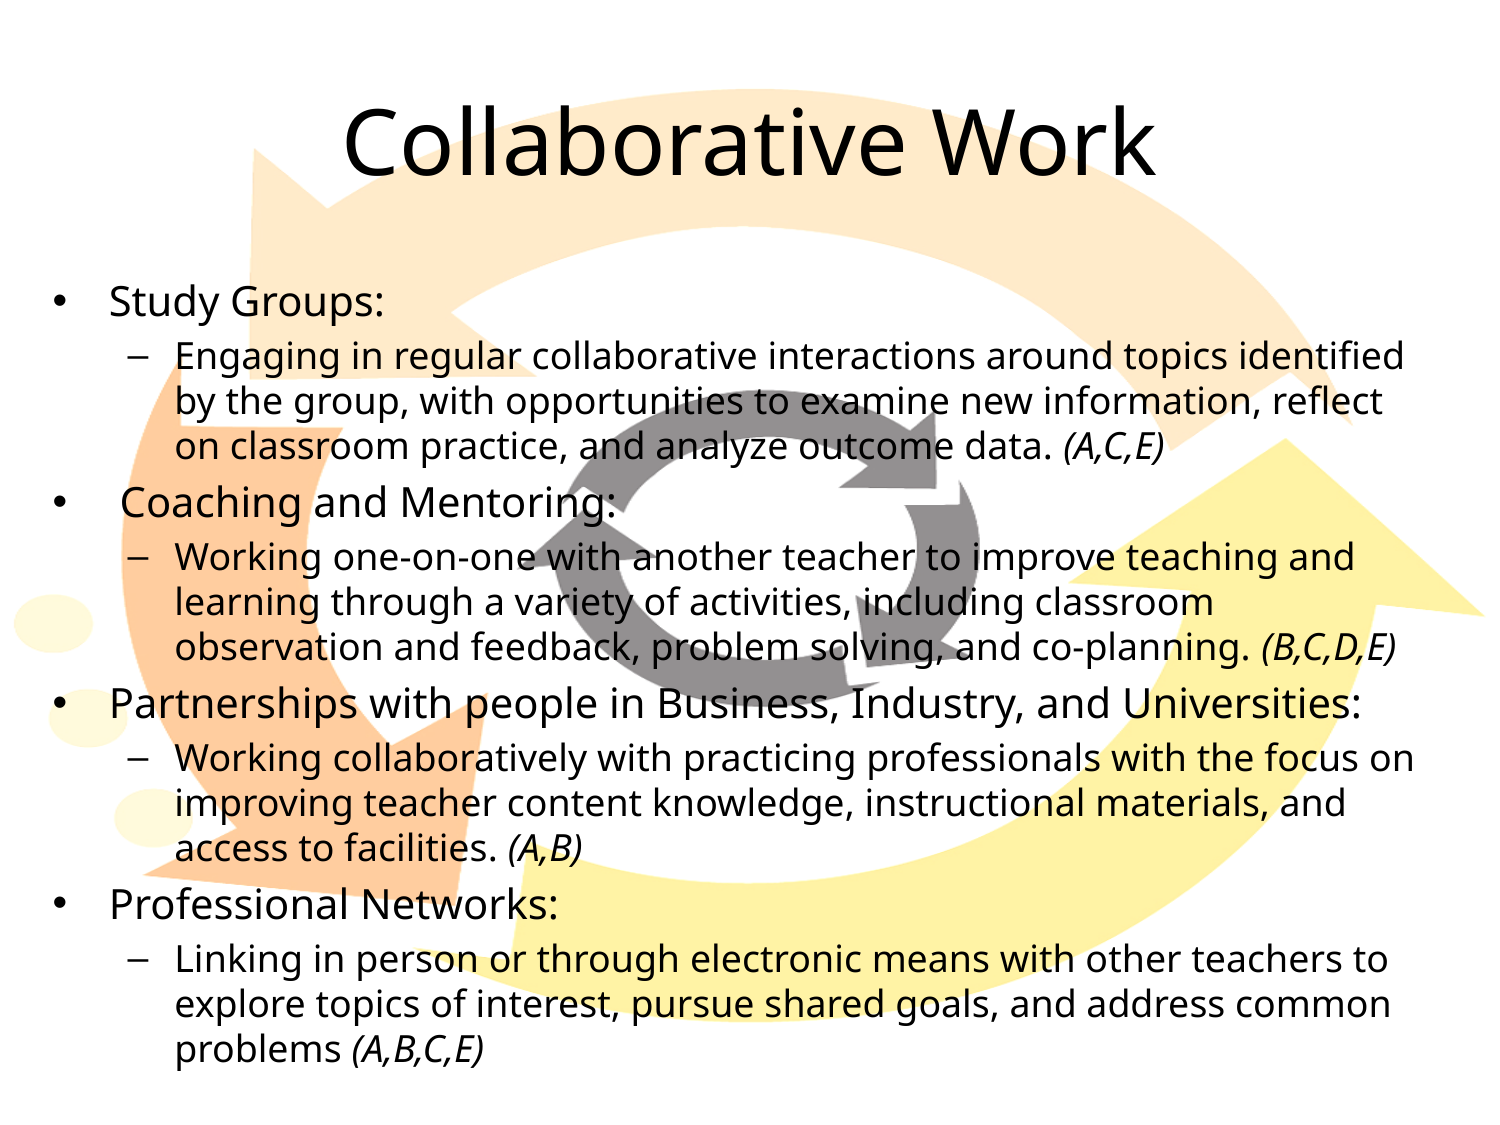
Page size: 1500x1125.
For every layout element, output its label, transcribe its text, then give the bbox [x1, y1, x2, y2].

title Collaborative Work [74, 44, 1426, 233]
list Study Groups: Engaging in regular collaborative interactions around topics identified by the group, with opportunities to examine new information, reflect on classroom practice, and analyze outcome data. (A,C,E) Coaching and Mentoring: Working one-on-one with another teacher to improve teaching and learning through a variety of activities, including classroom observation and feedback, problem solving, and co-planning. (B,C,D,E) Partnerships with people in Business, Industry, and Universities: Working collaboratively with practicing professionals with the focus on improving teacher content knowledge, instructional materials, and access to facilities. (A,B) Professional Networks: Linking in person or through electronic means with other teachers to explore topics of interest, pursue shared goals, and address common problems (A,B,C,E) [37, 267, 1451, 1011]
